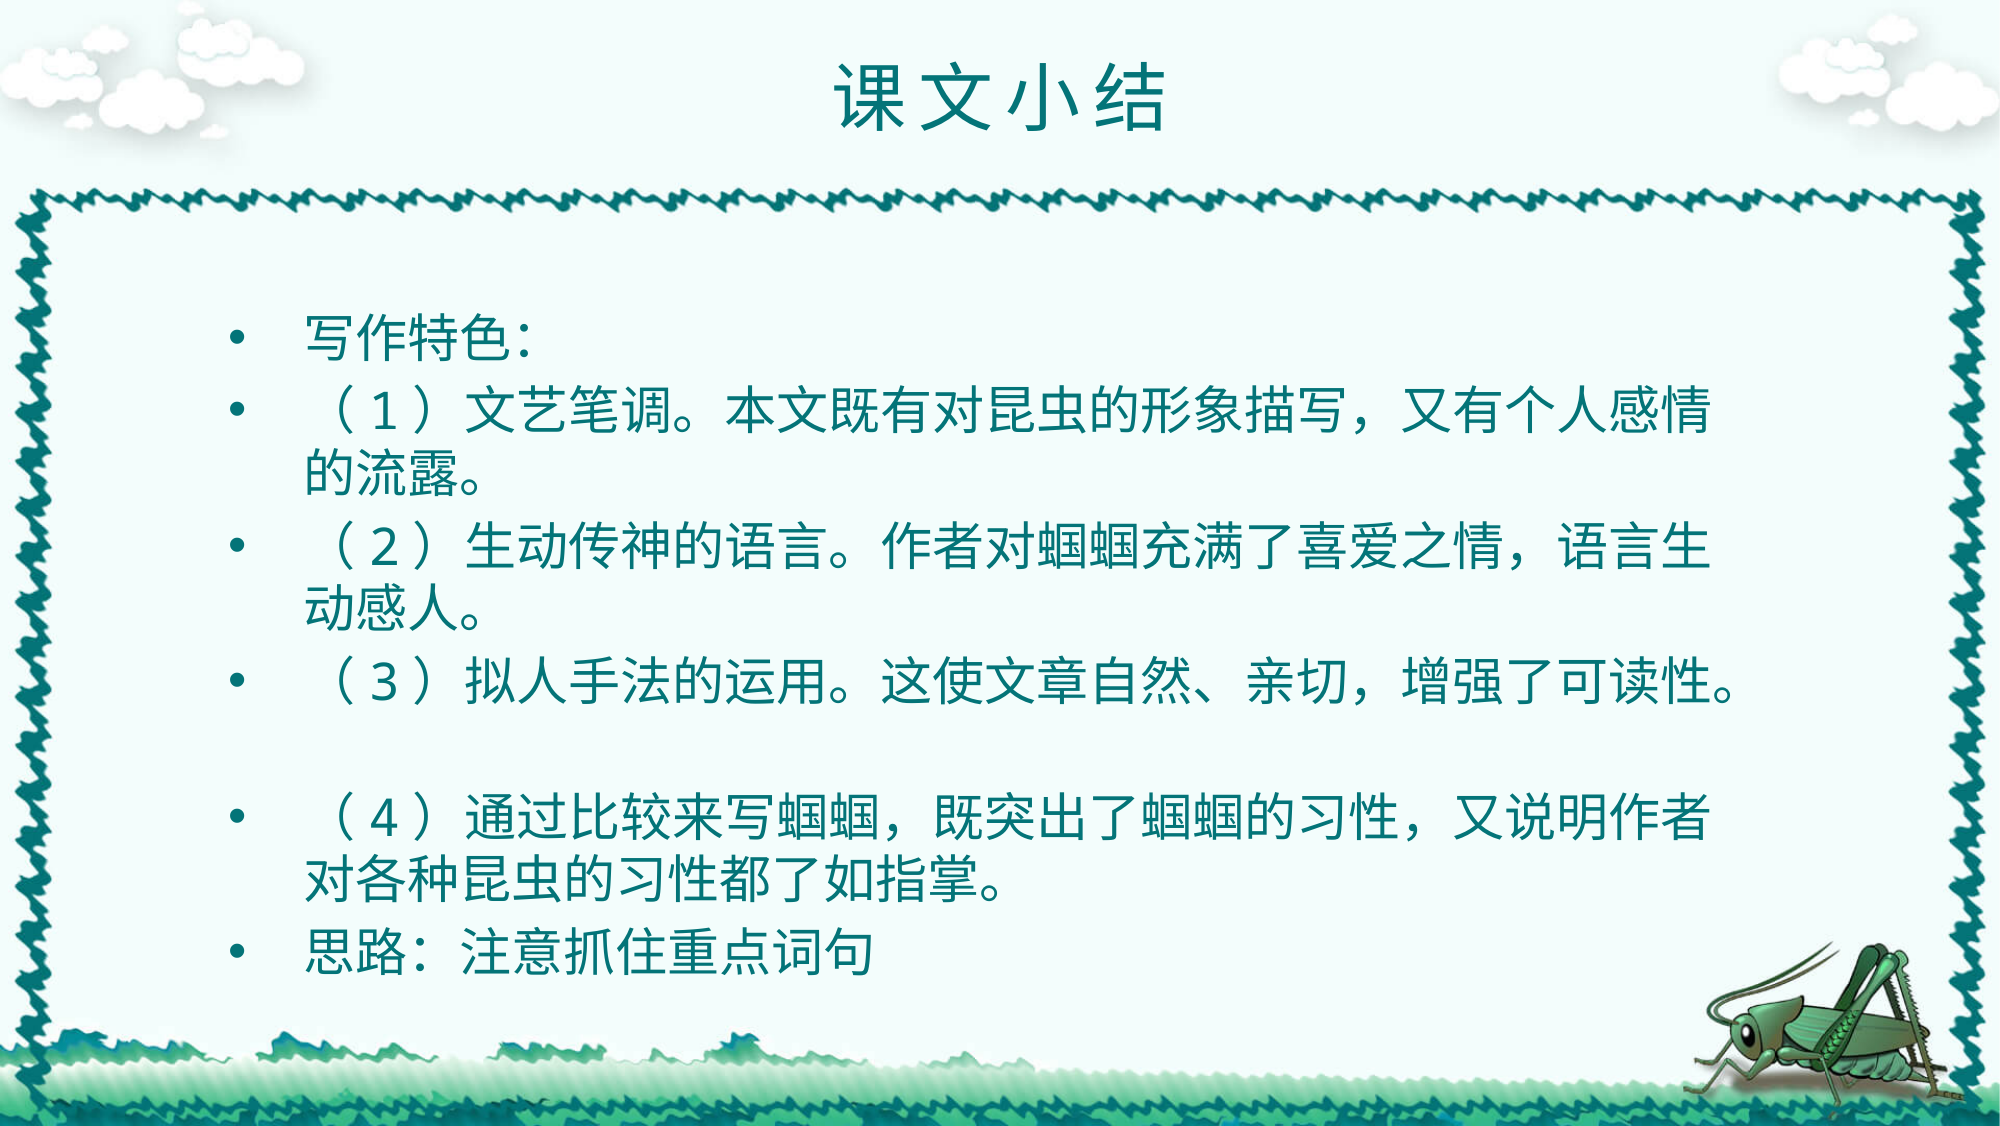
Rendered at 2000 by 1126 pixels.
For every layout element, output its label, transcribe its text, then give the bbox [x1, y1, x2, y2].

picture [0, 0, 2000, 1126]
text_box 课文小结 [671, 49, 1329, 140]
text_box 写作特色： （1）文艺笔调。本文既有对昆虫的形象描写，又有个人感情的流露。 （2）生动传神的语言。作者对蝈蝈充满了喜爱之情，语言生动感人。 （3）拟人手法的运用。这使文章自然、亲切，增强了可读性。 （4）通过比较来写蝈蝈，既突出了蝈蝈的习性，又说明作者对各种昆虫的习性都了如指掌。 思路：注意抓住重点词句 [214, 297, 1738, 973]
